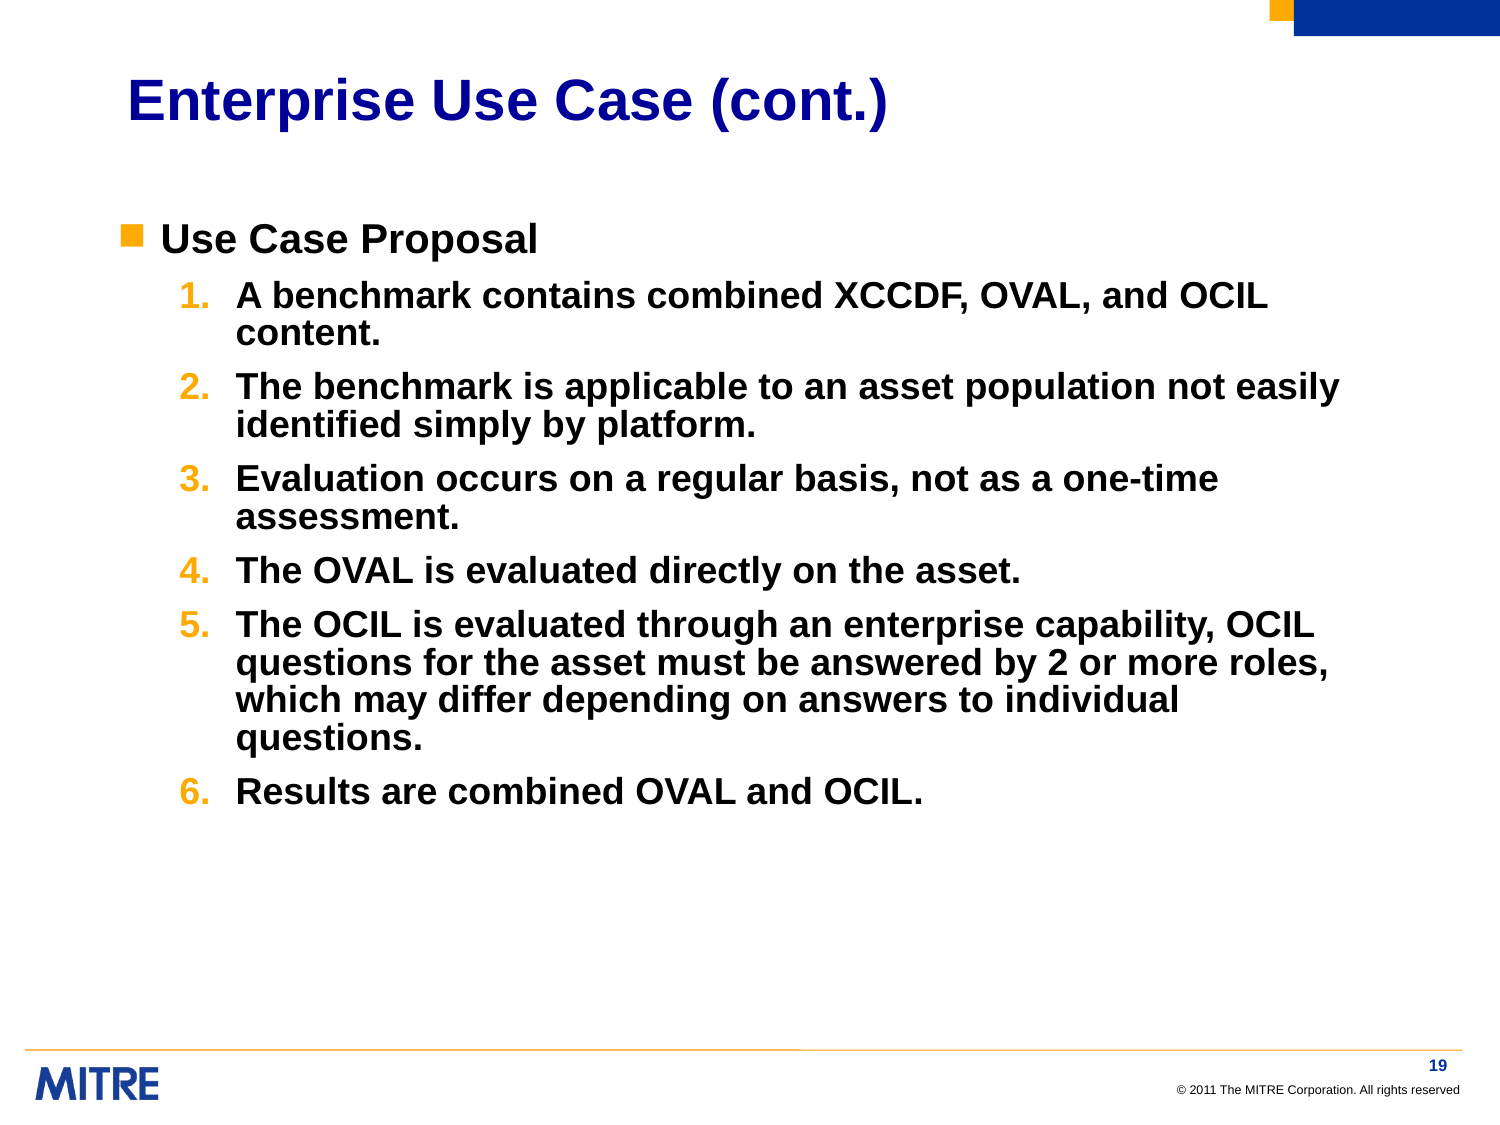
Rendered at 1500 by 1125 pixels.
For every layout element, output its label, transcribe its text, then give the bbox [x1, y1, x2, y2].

slide_number 19 [1374, 1049, 1463, 1076]
list Use Case Proposal A benchmark contains combined XCCDF, OVAL, and OCIL content. The benchmark is applicable to an asset population not easily identified simply by platform. Evaluation occurs on a regular basis, not as a one-time assessment. The OVAL is evaluated directly on the asset. The OCIL is evaluated through an enterprise capability, OCIL questions for the asset must be answered by 2 or more roles, which may differ depending on answers to individual questions. Results are combined OVAL and OCIL. [108, 212, 1371, 1002]
picture [30, 1064, 163, 1106]
title Enterprise Use Case (cont.) [112, 62, 1288, 151]
